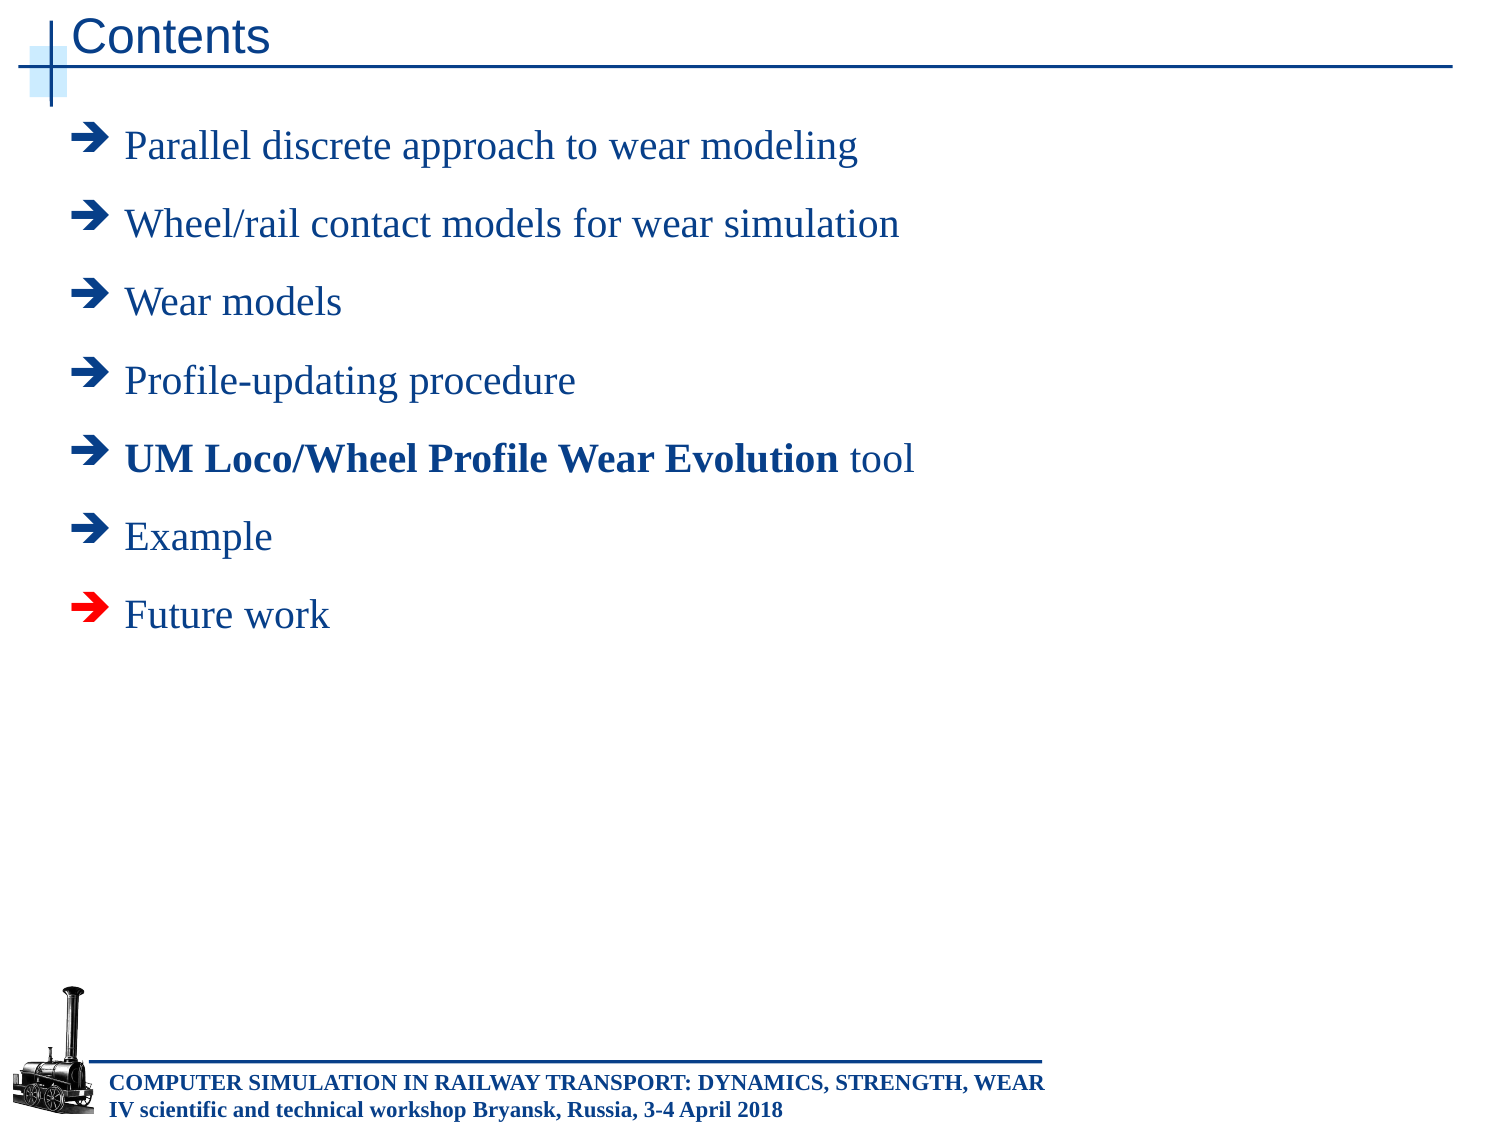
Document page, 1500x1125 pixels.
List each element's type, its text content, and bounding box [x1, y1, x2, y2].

picture [13, 984, 94, 1114]
title Contents [70, 0, 1439, 64]
list Parallel discrete approach to wear modeling Wheel/rail contact models for wear simulation Wear models Profile-updating procedure UM Loco/Wheel Profile Wear Evolution tool Example Future work [53, 90, 1441, 1041]
